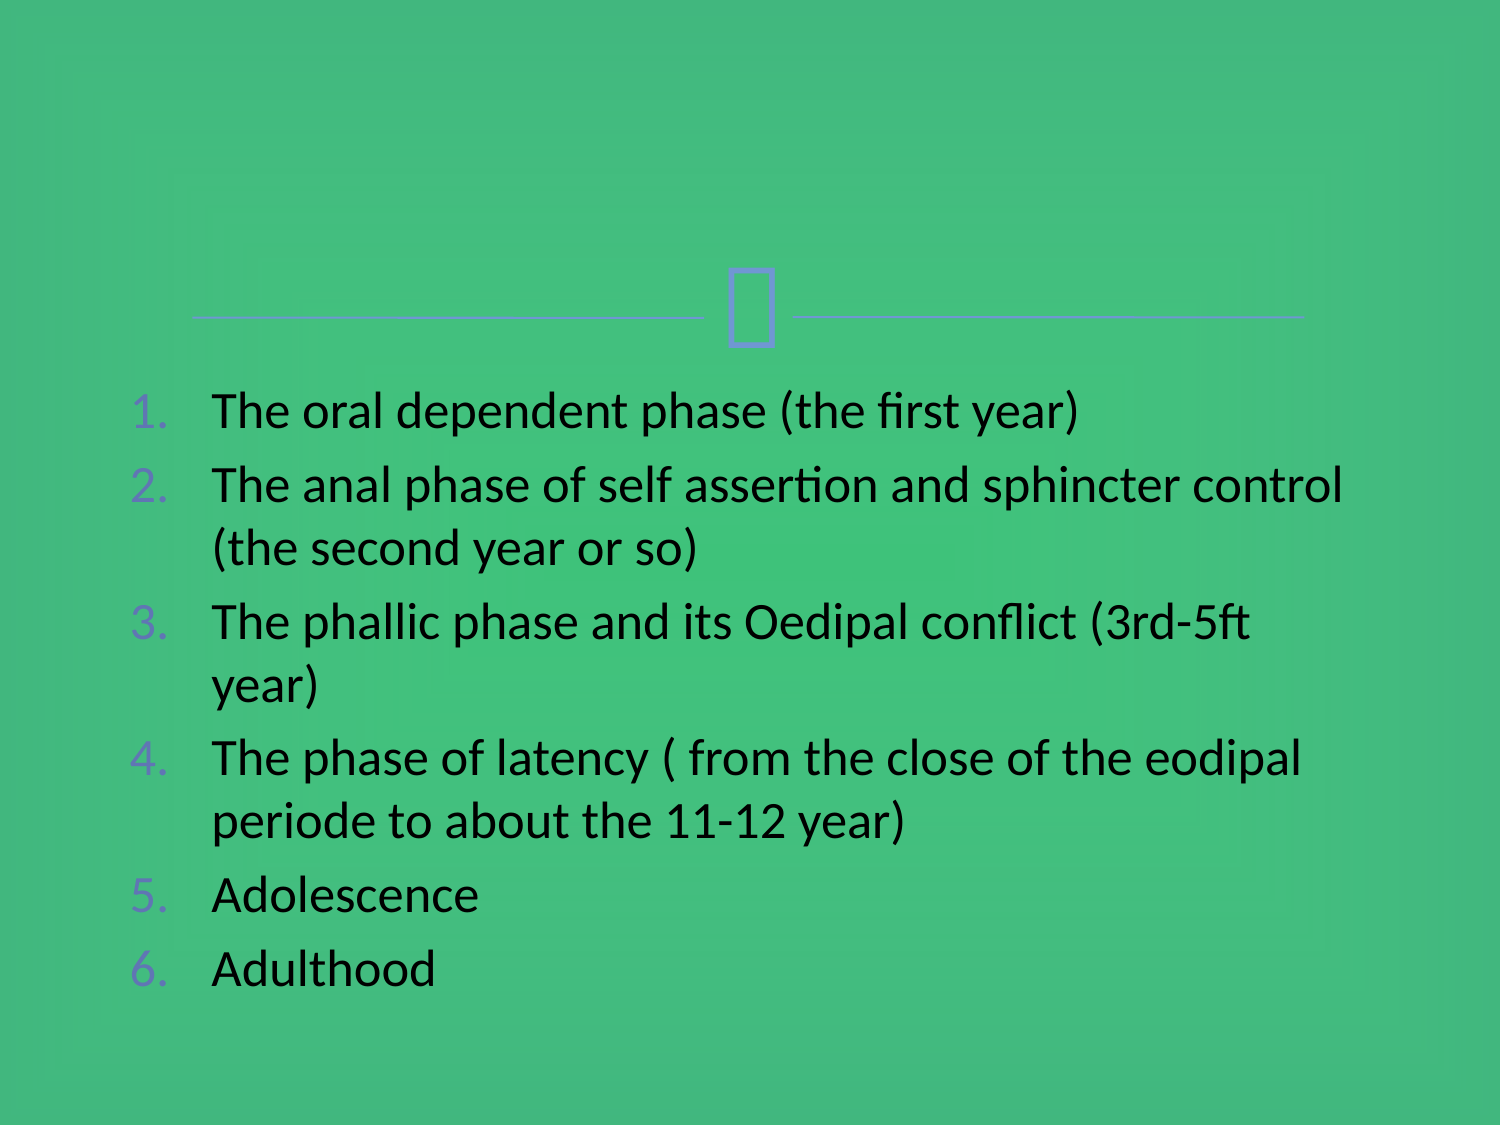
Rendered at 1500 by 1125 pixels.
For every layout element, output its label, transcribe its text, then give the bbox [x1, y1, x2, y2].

list The oral dependent phase (the first year) The anal phase of self assertion and sphincter control (the second year or so) The phallic phase and its Oedipal conflict (3rd-5ft year) The phase of latency ( from the close of the eodipal periode to about the 11-12 year) Adolescence Adulthood [114, 368, 1386, 1005]
